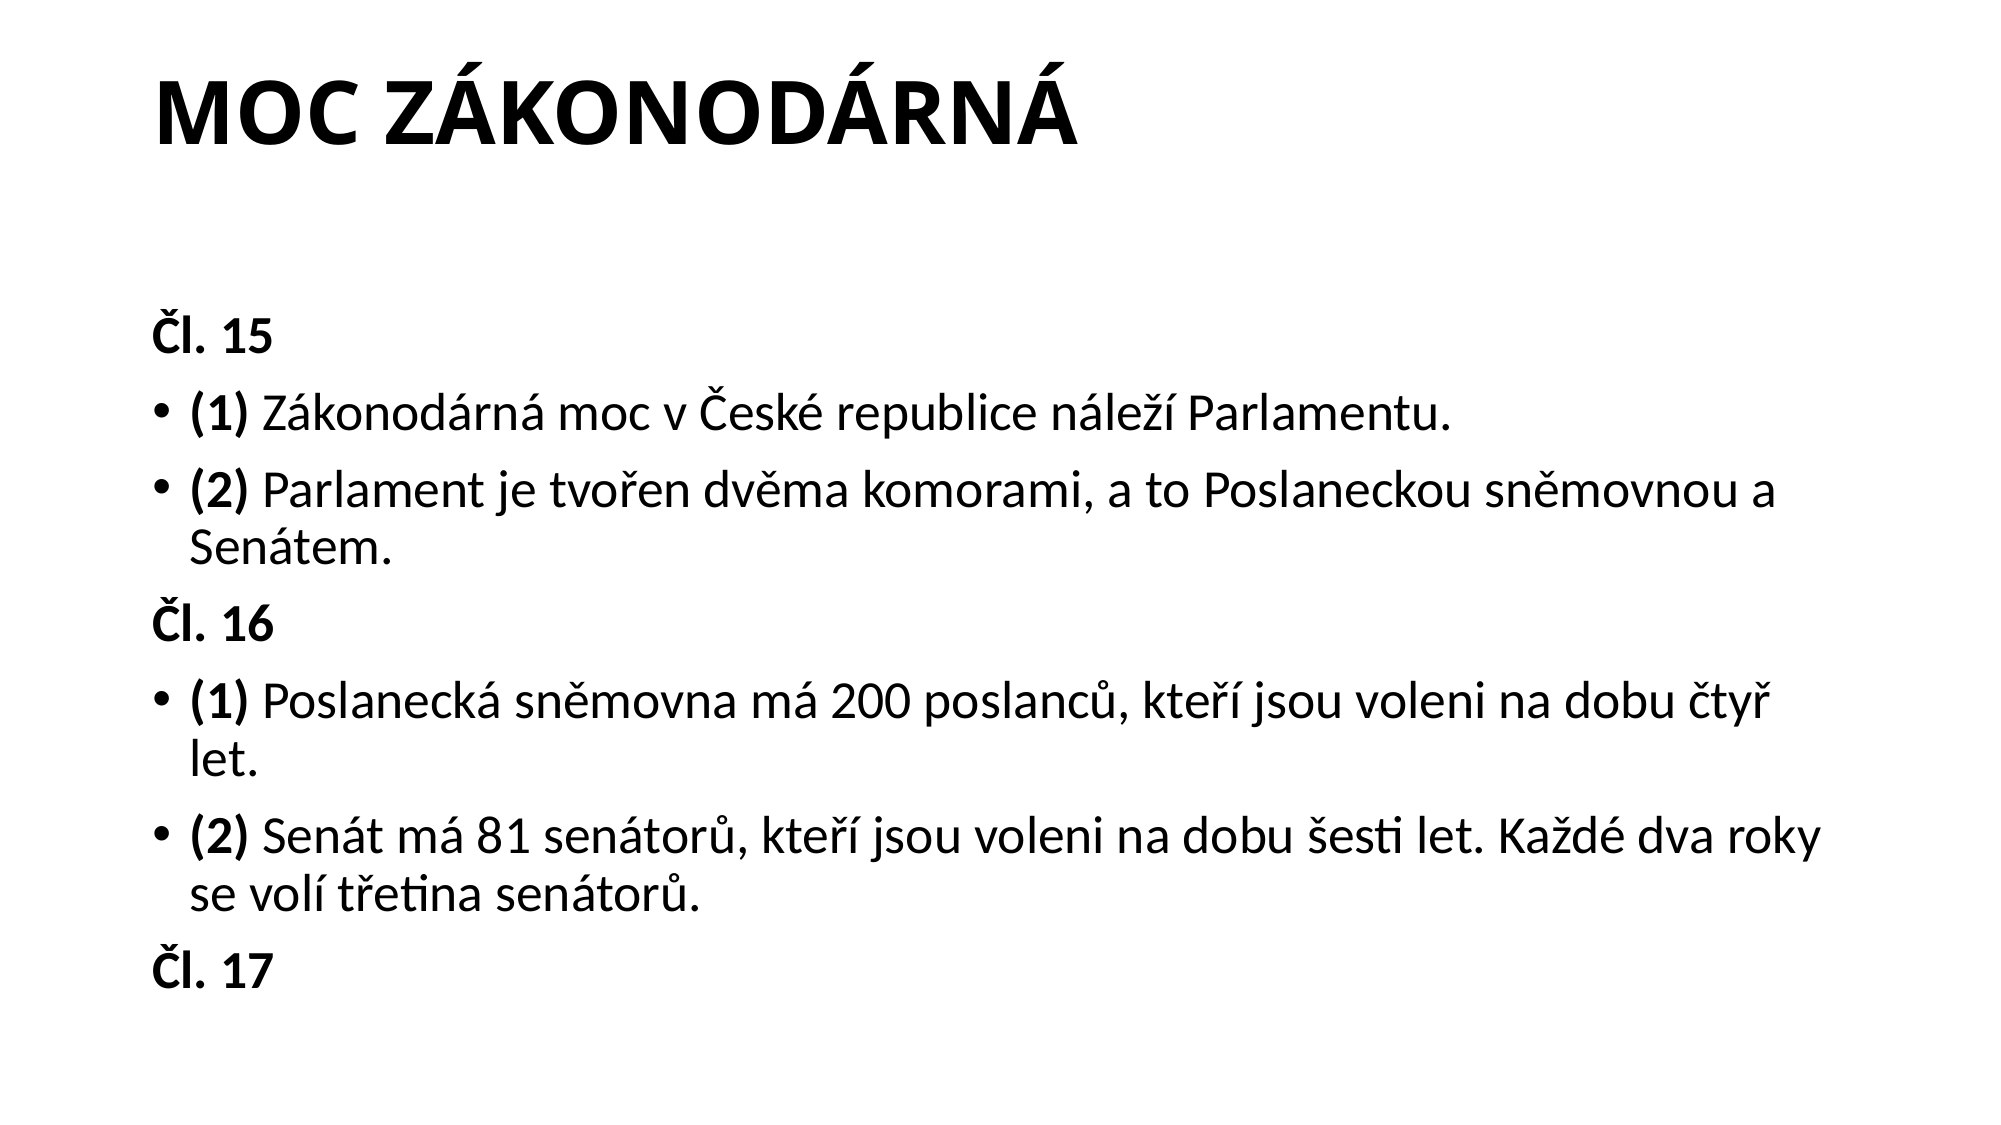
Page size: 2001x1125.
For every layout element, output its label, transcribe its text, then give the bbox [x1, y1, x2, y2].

title MOC ZÁKONODÁRNÁ [137, 59, 1863, 278]
list Čl. 15 (1) Zákonodárná moc v České republice náleží Parlamentu. (2) Parlament je tvořen dvěma komorami, a to Poslaneckou sněmovnou a Senátem. Čl. 16 (1) Poslanecká sněmovna má 200 poslanců, kteří jsou voleni na dobu čtyř let. (2) Senát má 81 senátorů, kteří jsou voleni na dobu šesti let. Každé dva roky se volí třetina senátorů. Čl. 17 [137, 299, 1863, 1014]
